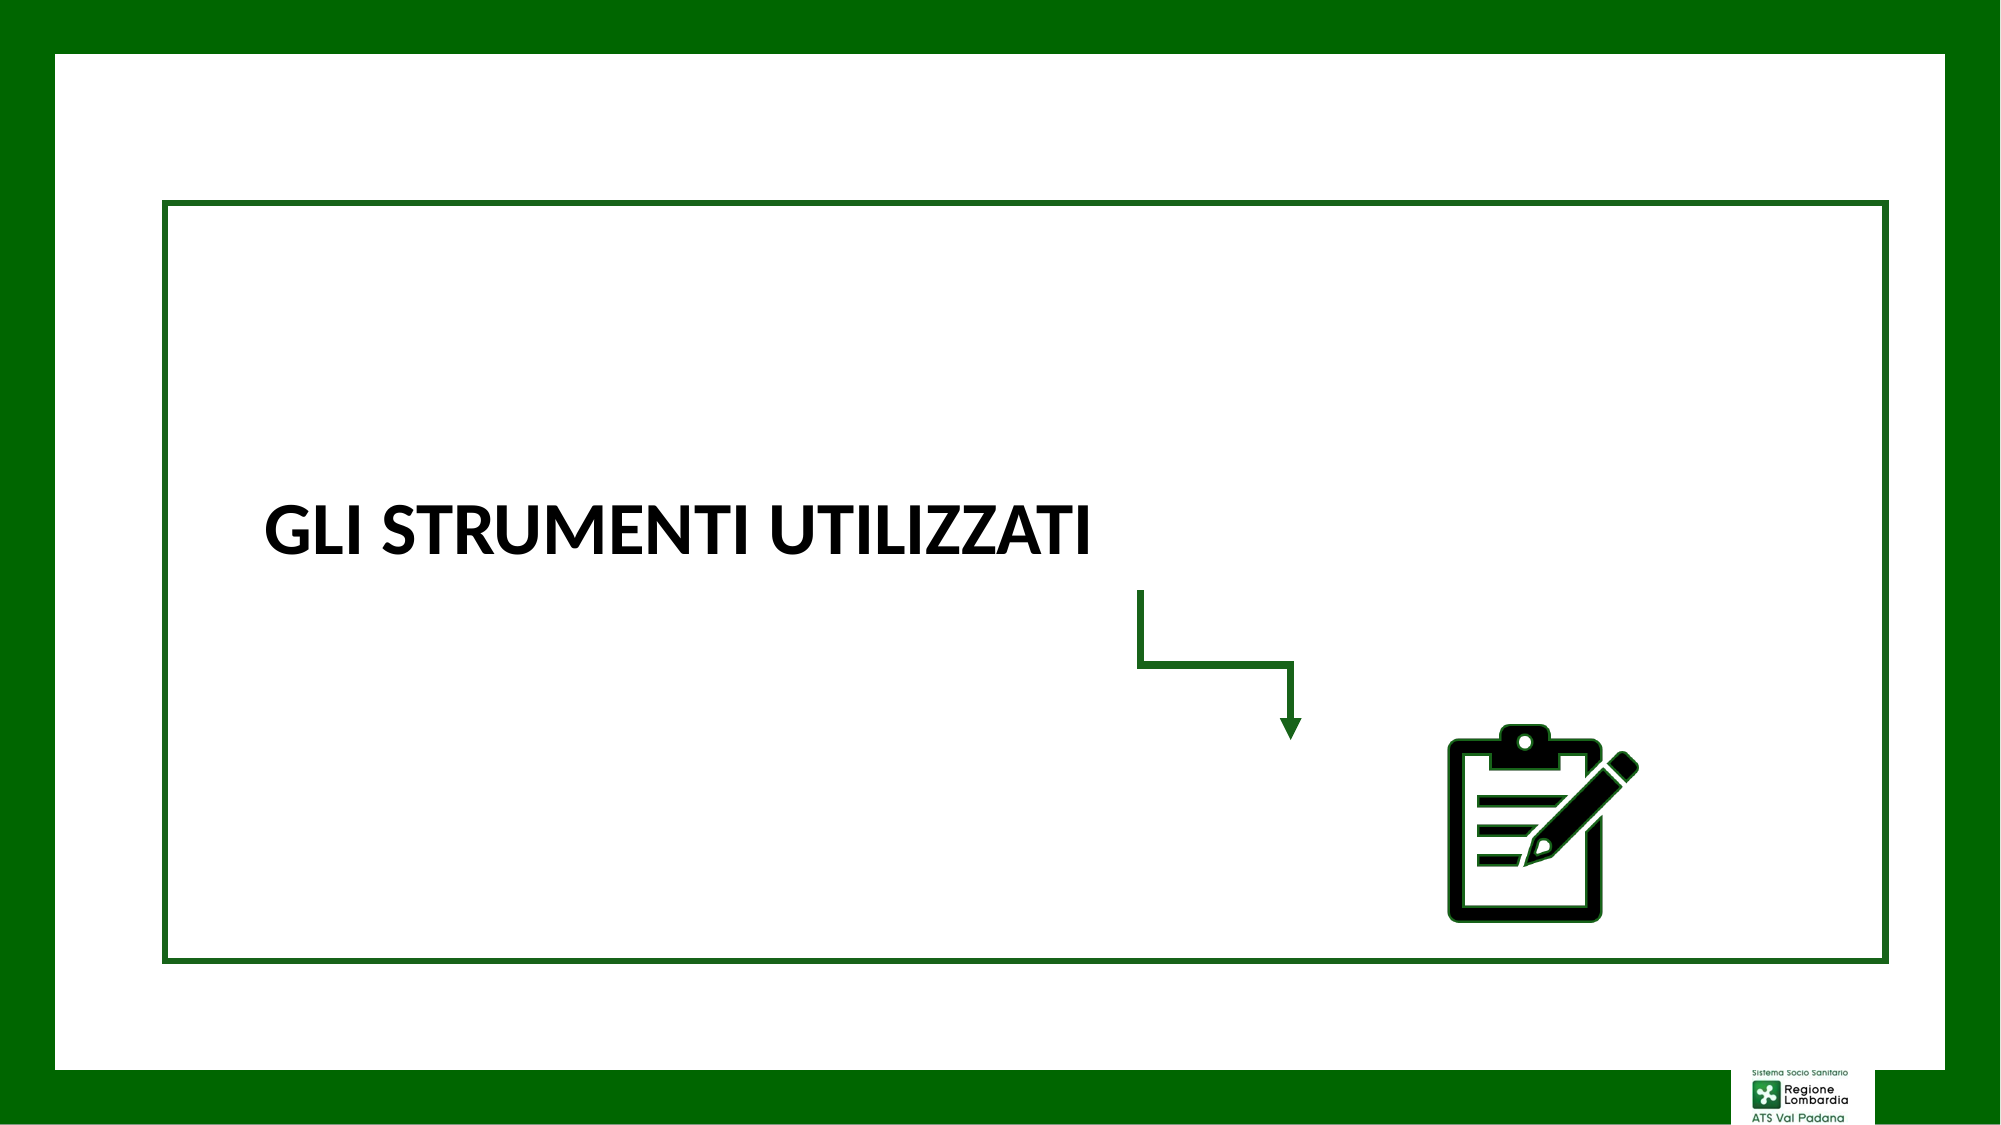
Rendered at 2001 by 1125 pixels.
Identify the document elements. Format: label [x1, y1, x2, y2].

text_box [1140, 589, 1291, 740]
text_box [164, 202, 1887, 962]
picture [0, 0, 2001, 1125]
